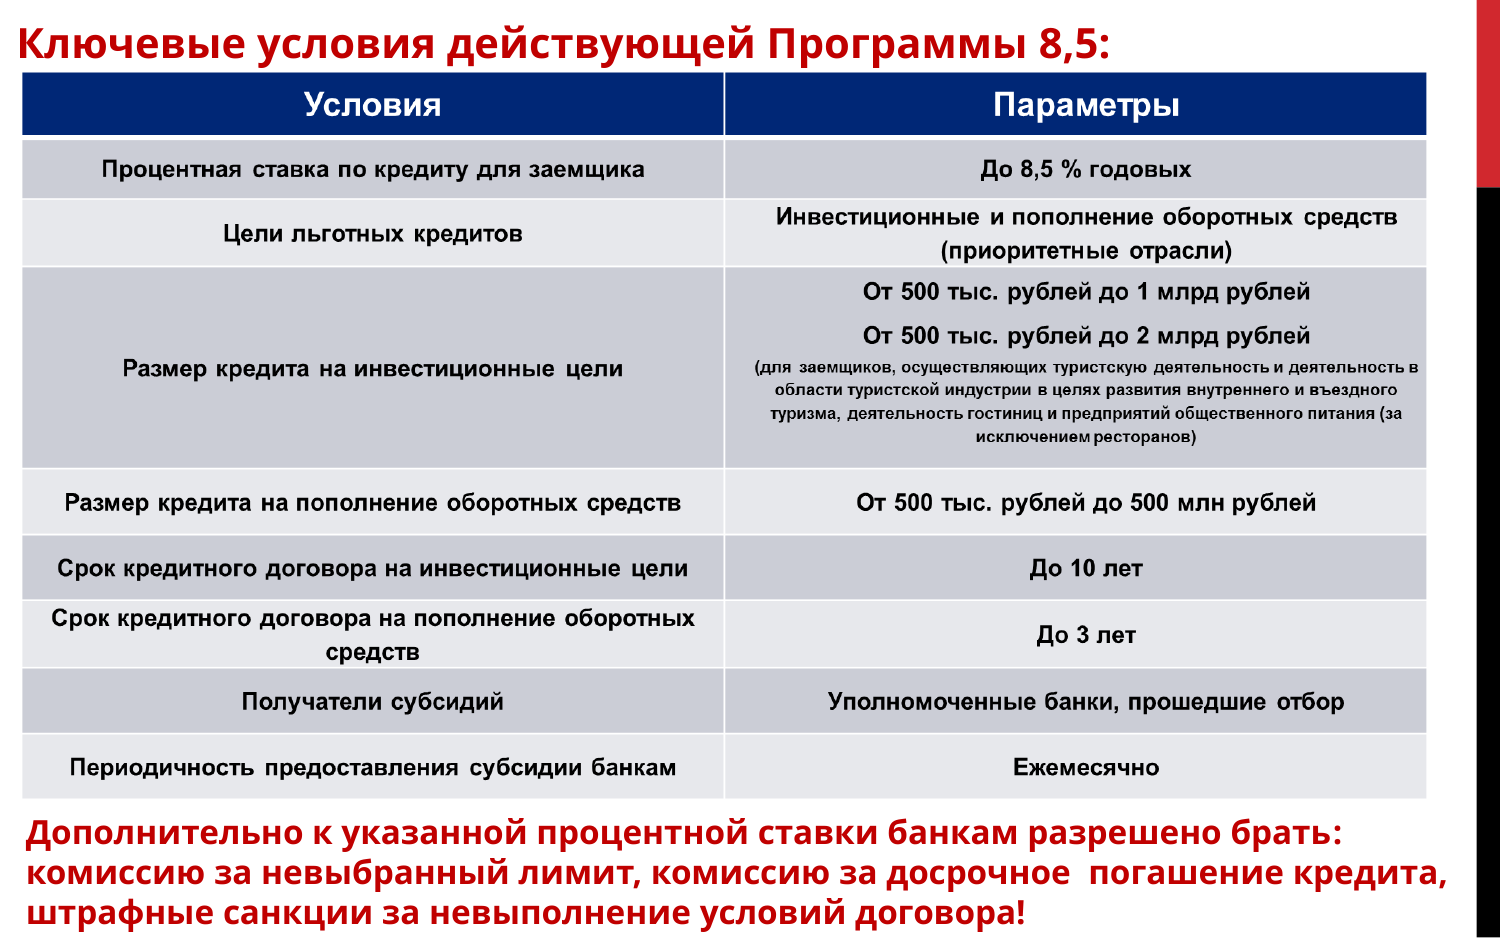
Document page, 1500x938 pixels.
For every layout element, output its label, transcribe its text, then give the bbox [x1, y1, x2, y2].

text_box Дополнительно к указанной процентной ставки банкам разрешено брать: комиссию за невыбранный лимит, комиссию за досрочное погашение кредита, штрафные санкции за невыполнение условий договора! [11, 804, 1472, 938]
picture [20, 71, 1427, 800]
text_box Ключевые условия действующей Программы 8,5: [16, 0, 1500, 68]
